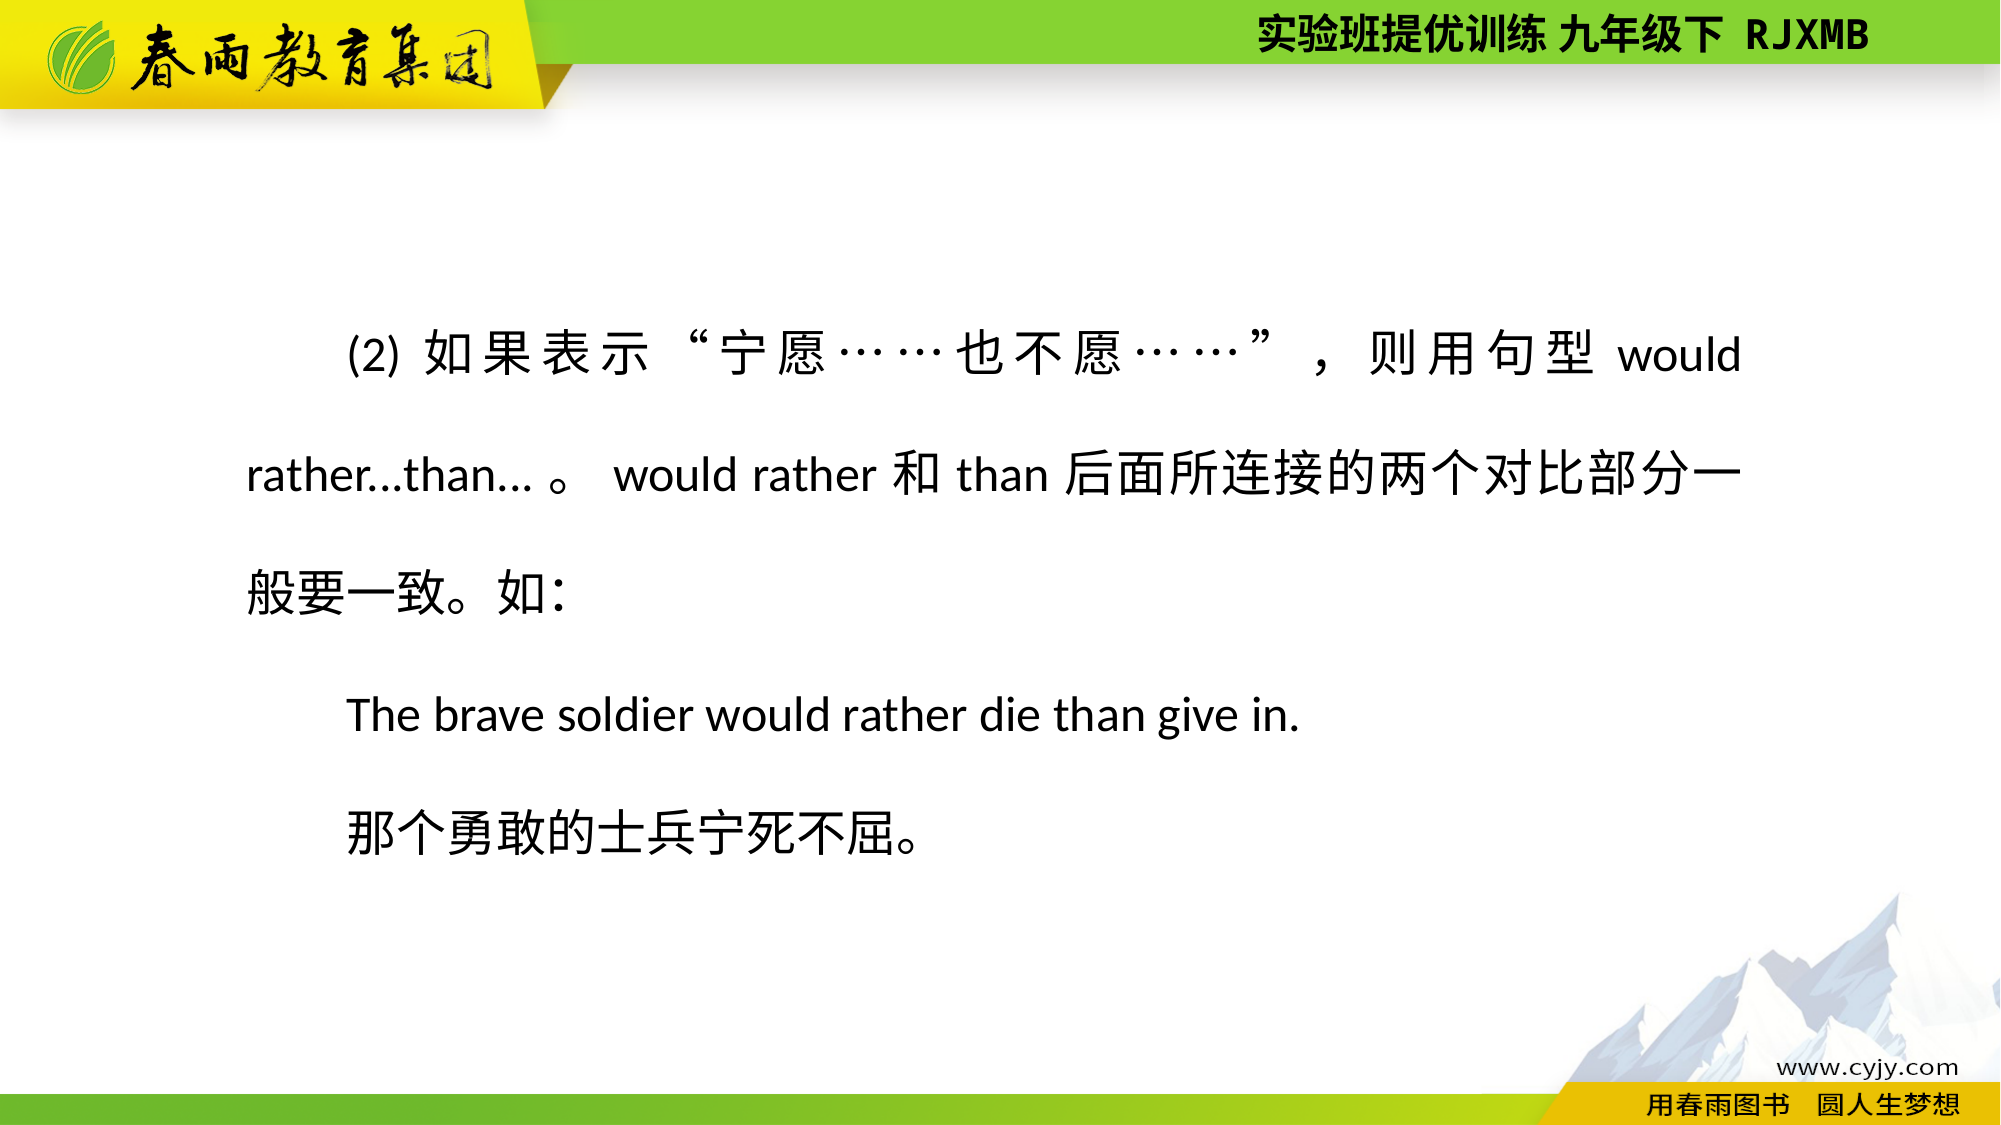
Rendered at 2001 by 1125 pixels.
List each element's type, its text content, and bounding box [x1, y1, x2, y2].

text_box (2)如果表示“宁愿……也不愿……”，则用句型would rather...than...。would rather和than后面所连接的两个对比部分一般要一致。如： The brave soldier would rather die than give in. 那个勇敢的士兵宁死不屈。 [231, 254, 1758, 869]
picture [0, 0, 2001, 1125]
